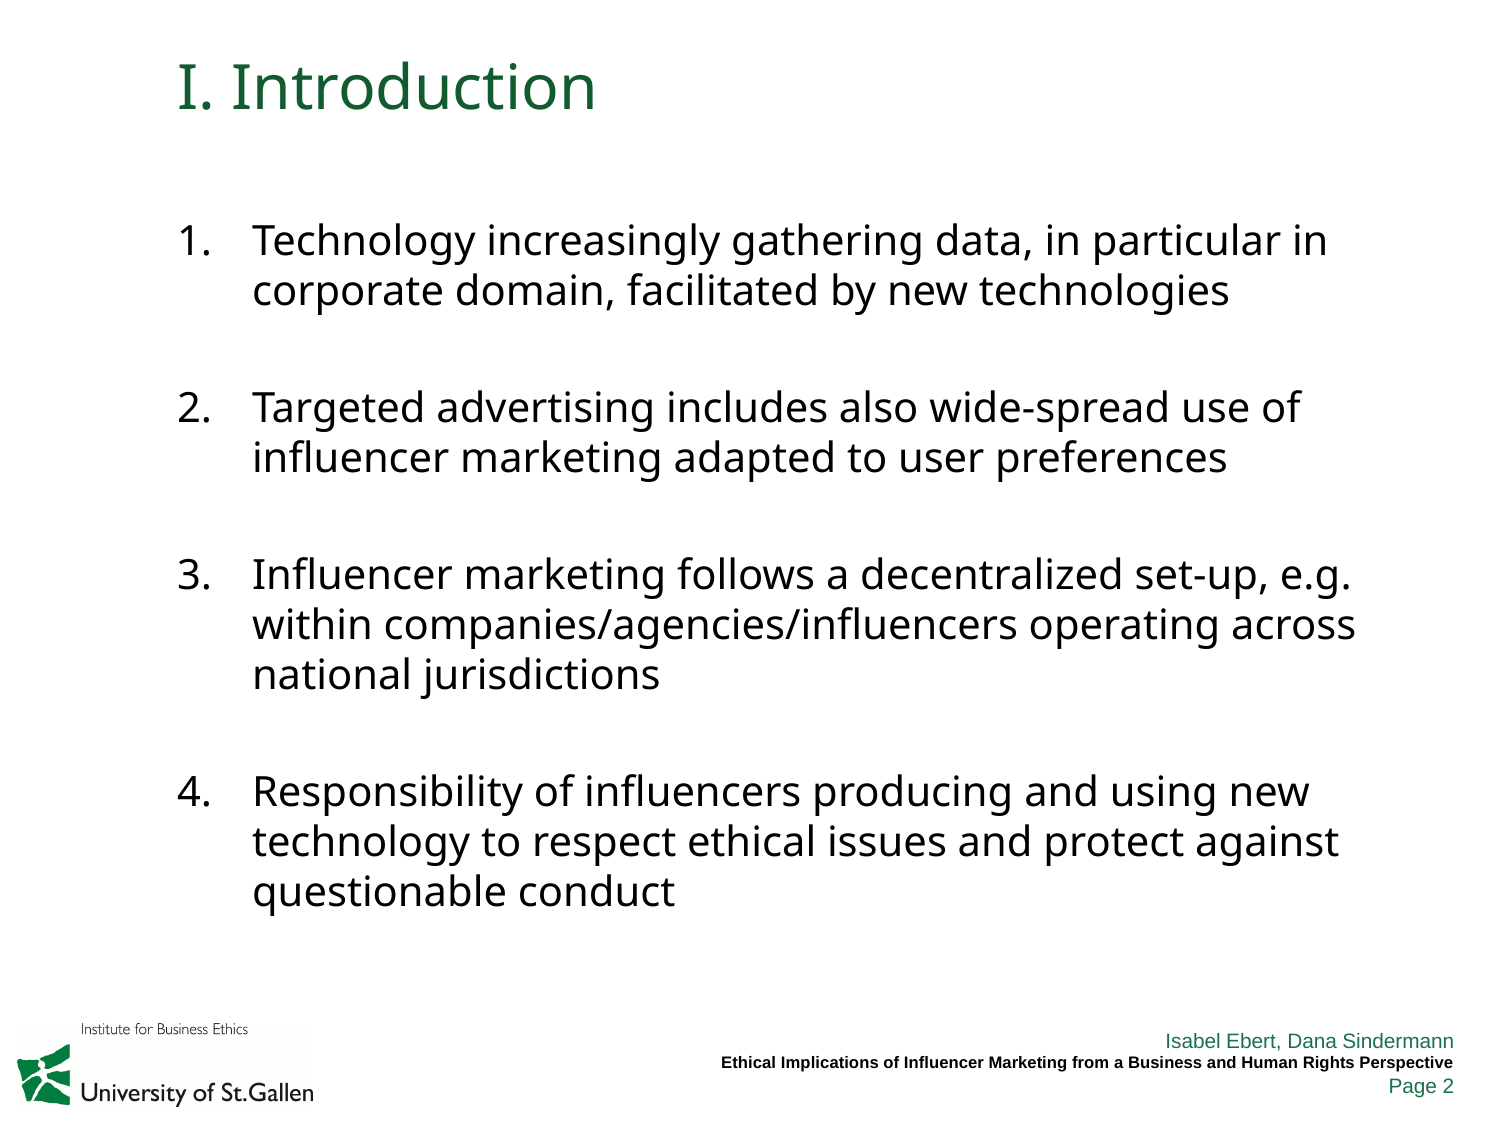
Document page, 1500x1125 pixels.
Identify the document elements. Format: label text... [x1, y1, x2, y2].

list Technology increasingly gathering data, in particular in corporate domain, facilitated by new technologies Targeted advertising includes also wide-spread use of influencer marketing adapted to user preferences Influencer marketing follows a decentralized set-up, e.g. within companies/agencies/influencers operating across national jurisdictions Responsibility of influencers producing and using new technology to respect ethical issues and protect against questionable conduct [177, 160, 1477, 1020]
title I. Introduction [177, 47, 1477, 160]
picture [17, 1023, 313, 1107]
